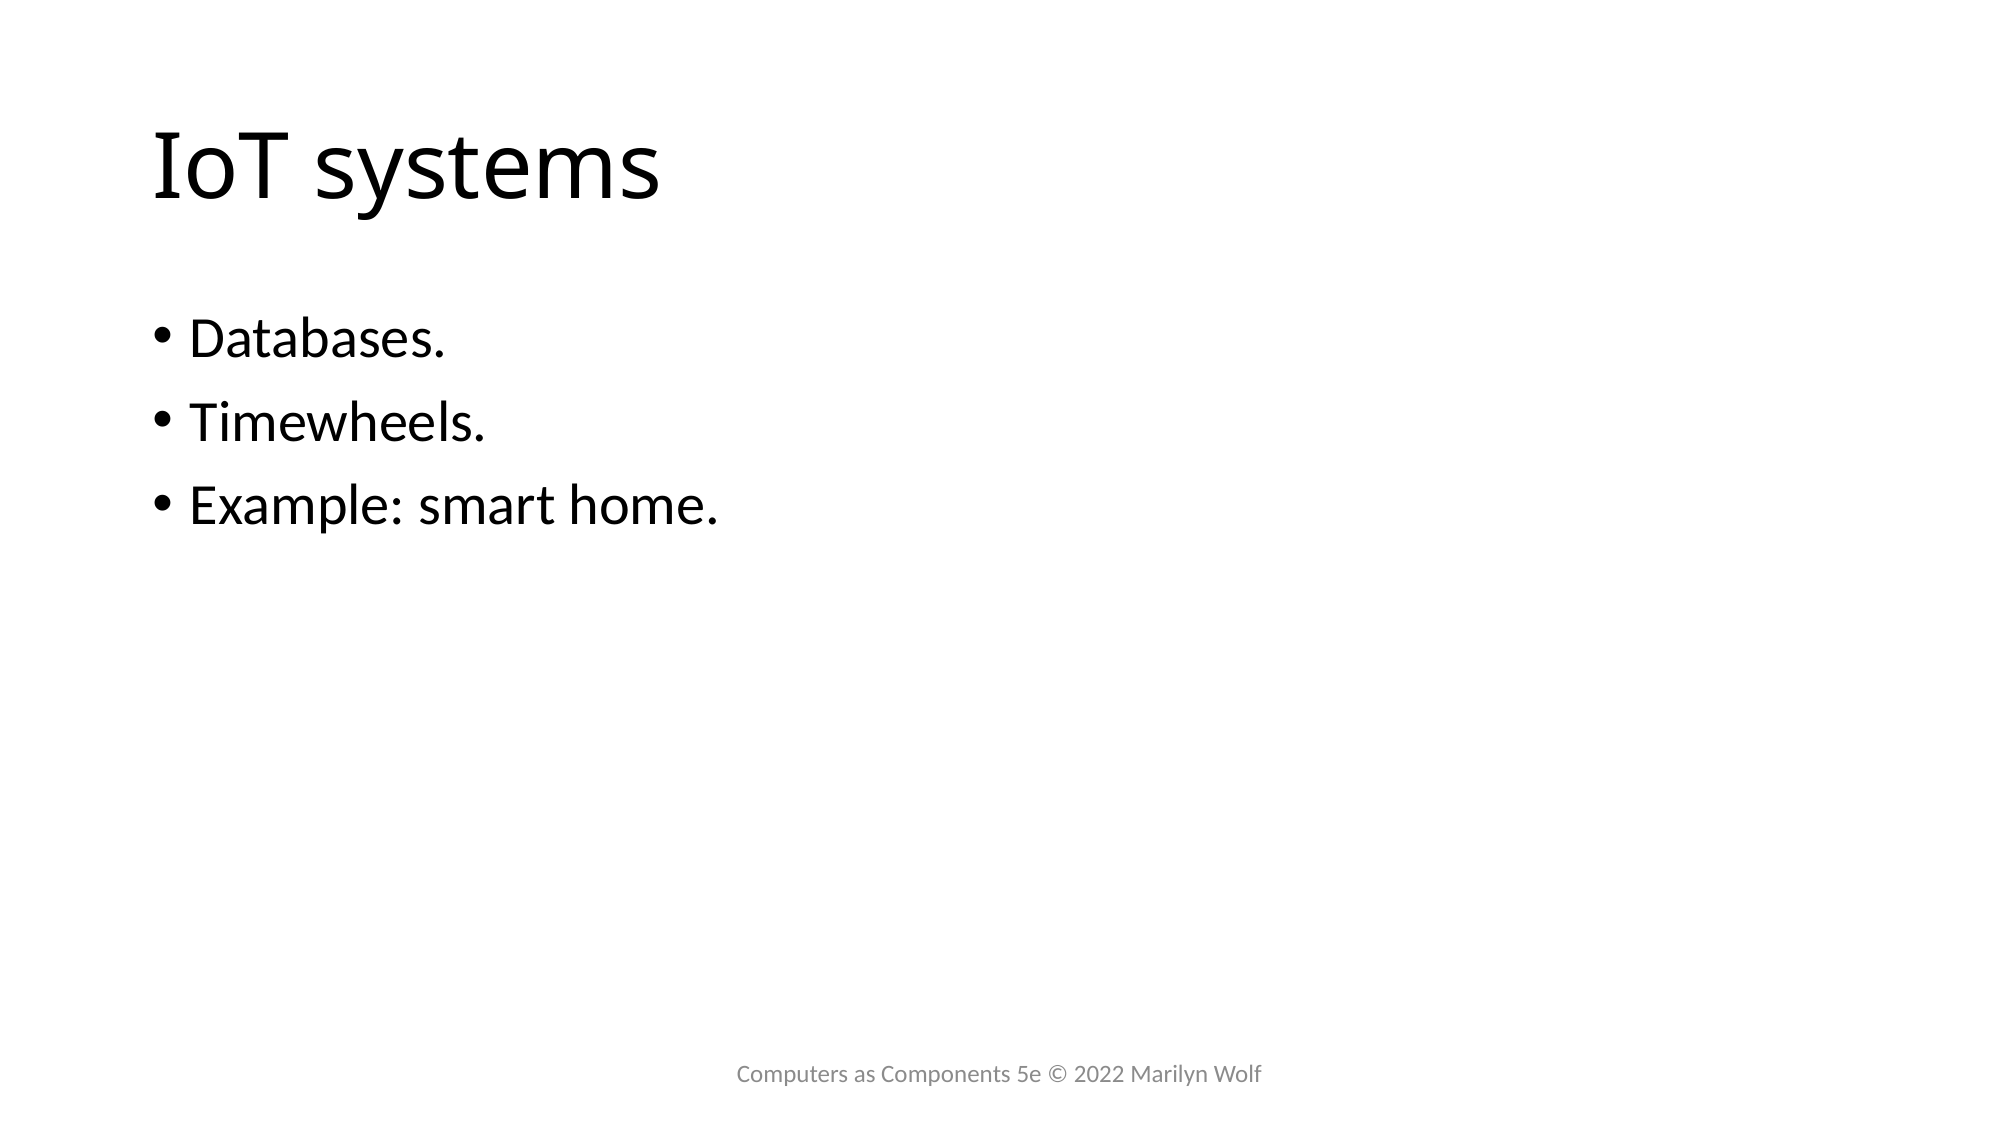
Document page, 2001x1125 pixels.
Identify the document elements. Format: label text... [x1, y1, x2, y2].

footer Computers as Components 5e © 2022 Marilyn Wolf [662, 1042, 1338, 1103]
title IoT systems [137, 59, 1863, 278]
list Databases. Timewheels. Example: smart home. [137, 299, 1863, 1014]
